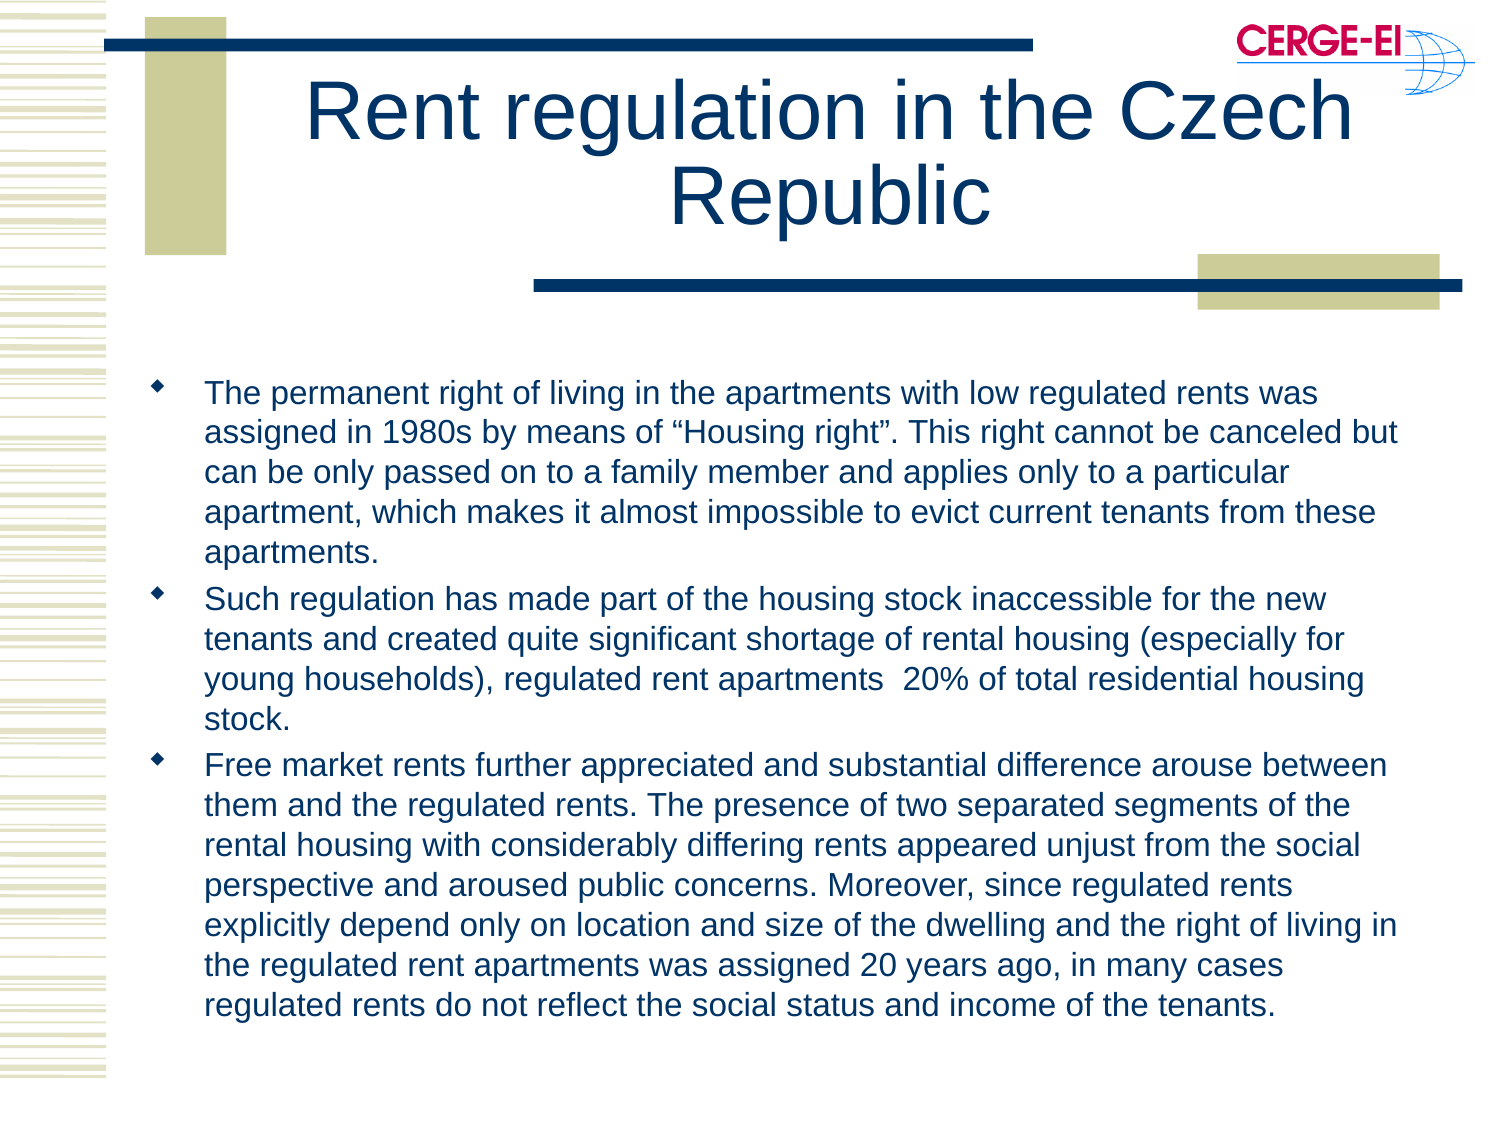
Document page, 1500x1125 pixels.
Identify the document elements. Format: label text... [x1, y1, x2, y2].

list The permanent right of living in the apartments with low regulated rents was assigned in 1980s by means of “Housing right”. This right cannot be canceled but can be only passed on to a family member and applies only to a particular apartment, which makes it almost impossible to evict current tenants from these apartments. Such regulation has made part of the housing stock inaccessible for the new tenants and created quite significant shortage of rental housing (especially for young households), regulated rent apartments 20% of total residential housing stock. Free market rents further appreciated and substantial difference arouse between them and the regulated rents. The presence of two separated segments of the rental housing with considerably differing rents appeared unjust from the social perspective and aroused public concerns. Moreover, since regulated rents explicitly depend only on location and size of the dwelling and the right of living in the regulated rent apartments was assigned 20 years ago, in many cases regulated rents do not reflect the social status and income of the tenants. [132, 363, 1439, 1001]
picture [1237, 24, 1475, 95]
title Rent regulation in the Czech Republic [224, 74, 1436, 238]
